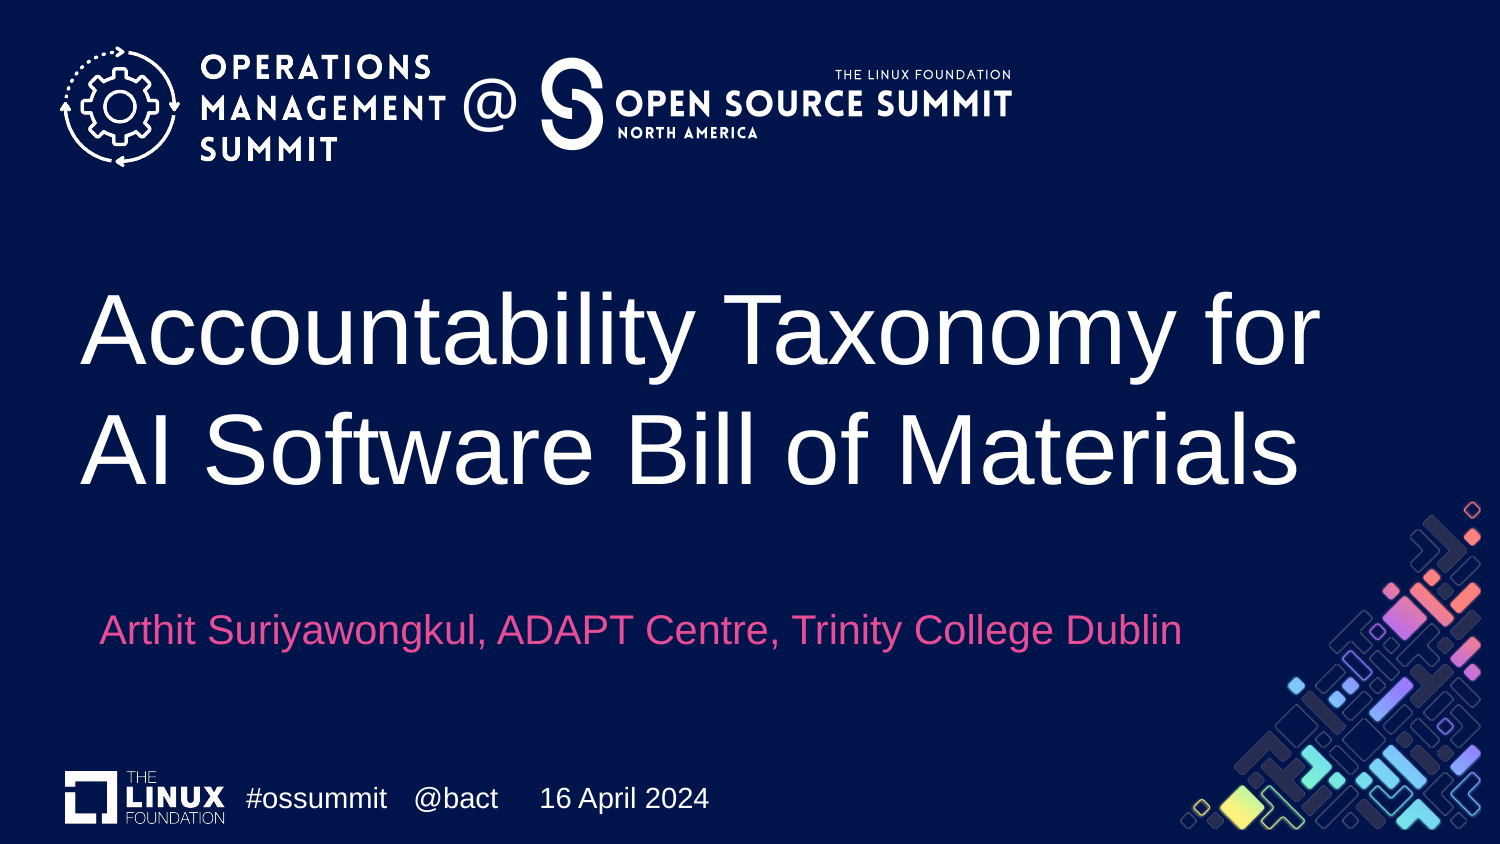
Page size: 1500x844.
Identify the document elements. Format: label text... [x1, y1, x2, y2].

picture [52, 38, 453, 175]
text_box @bact [398, 771, 524, 822]
text_box 16 April 2024 [524, 771, 740, 822]
title Accountability Taxonomy for AI Software Bill of Materials [65, 196, 1380, 573]
subtitle Arthit Suriyawongkul, ADAPT Centre, Trinity College Dublin [65, 572, 1261, 683]
picture [1180, 501, 1481, 830]
picture [532, 48, 1021, 159]
picture [65, 771, 225, 824]
